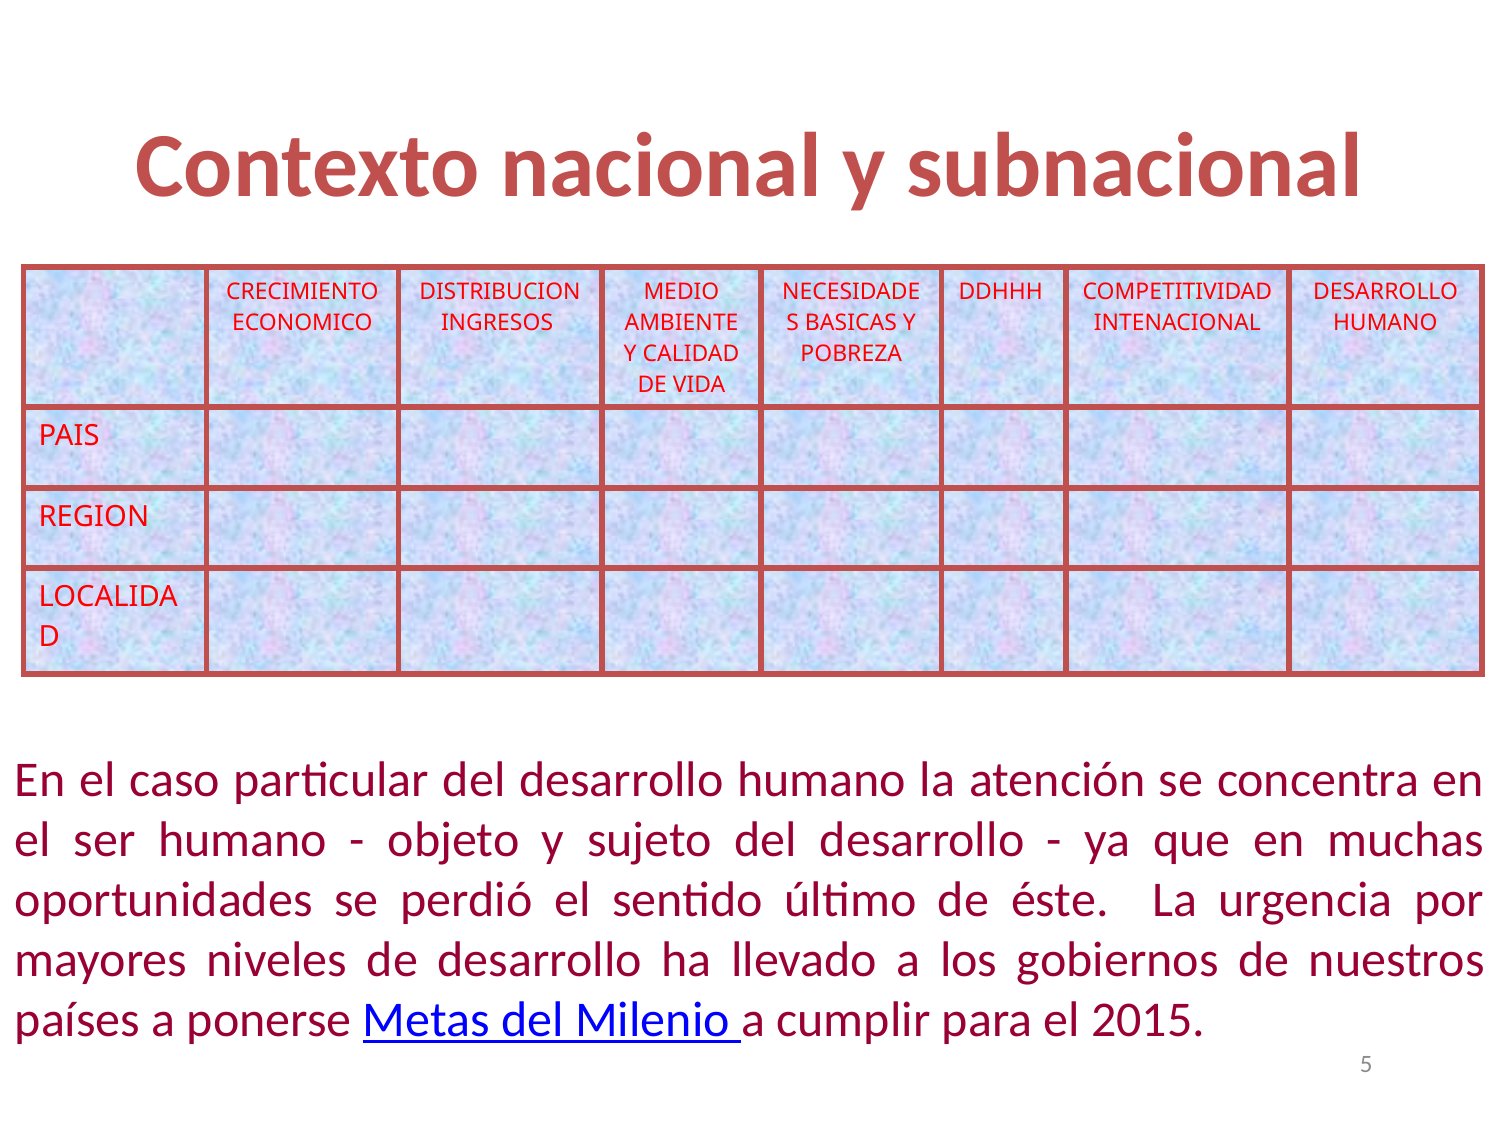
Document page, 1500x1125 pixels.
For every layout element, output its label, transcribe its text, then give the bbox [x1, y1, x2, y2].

table_cell [401, 410, 599, 485]
table_cell LOCALIDAD [26, 571, 204, 671]
table_cell [764, 410, 939, 485]
table_header COMPETITIVIDAD INTENACIONAL [1069, 270, 1286, 404]
title Contexto nacional y subnacional [112, 66, 1388, 254]
table_header [26, 270, 204, 404]
table_cell [1292, 410, 1479, 485]
table_header MEDIO AMBIENTE Y CALIDAD DE VIDA [605, 270, 758, 404]
table_cell [401, 571, 599, 671]
table_header CRECIMIENTO ECONOMICO [209, 270, 396, 404]
table_cell [1069, 410, 1286, 485]
table_cell [944, 571, 1063, 671]
table_cell [1069, 571, 1286, 671]
table_header DESARROLLO HUMANO [1292, 270, 1479, 404]
table_header NECESIDADES BASICAS Y POBREZA [764, 270, 939, 404]
table_cell REGION [26, 491, 204, 565]
table_cell [209, 410, 396, 485]
table_cell [209, 571, 396, 671]
table_cell [605, 491, 758, 565]
slide_number 5 [1074, 1055, 1388, 1100]
table_cell [944, 491, 1063, 565]
text_box En el caso particular del desarrollo humano la atención se concentra en el ser humano - objeto y sujeto del desarrollo - ya que en muchas oportunidades se perdió el sentido último de éste. La urgencia por mayores niveles de desarrollo ha llevado a los gobiernos de nuestros países a ponerse Metas del Milenio a cumplir para el 2015. [0, 739, 1500, 1055]
table_cell [605, 410, 758, 485]
table_cell [764, 571, 939, 671]
table_cell [764, 491, 939, 565]
table_cell [1069, 491, 1286, 565]
table_cell [605, 571, 758, 671]
table_cell PAIS [26, 410, 204, 485]
table_cell [401, 491, 599, 565]
table_cell [209, 491, 396, 565]
table_header DISTRIBUCION INGRESOS [401, 270, 599, 404]
table_cell [1292, 571, 1479, 671]
table_header DDHHH [944, 270, 1063, 404]
table_cell [1292, 491, 1479, 565]
table_cell [944, 410, 1063, 485]
